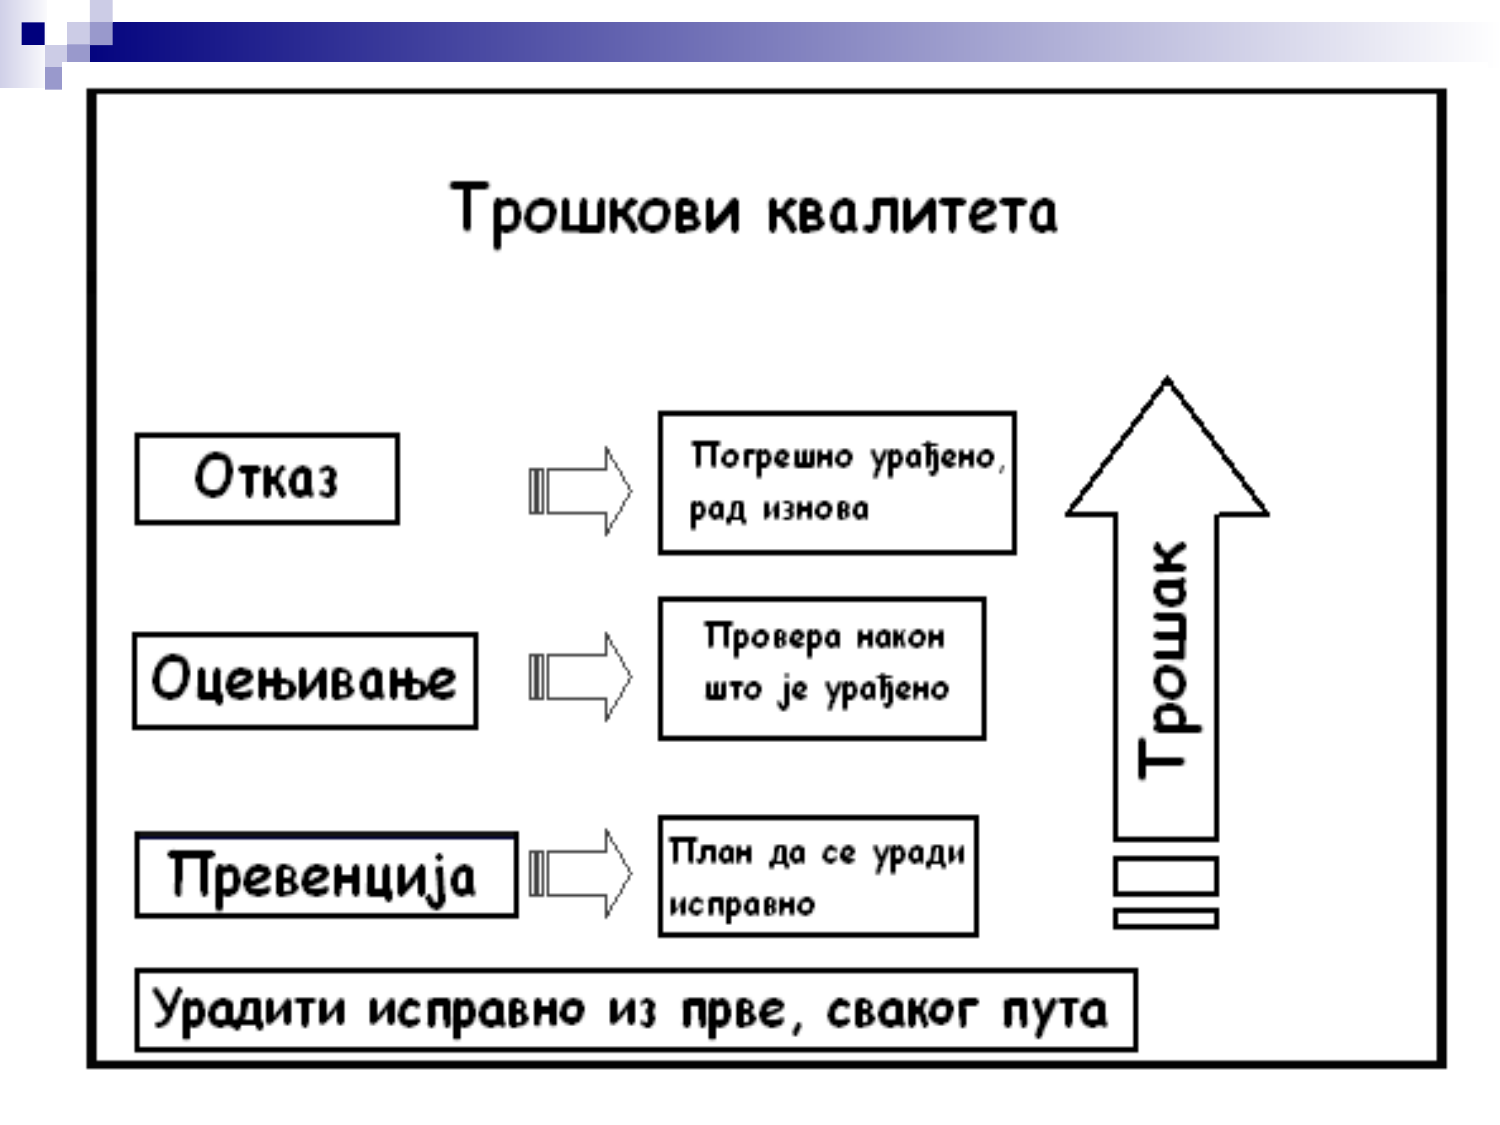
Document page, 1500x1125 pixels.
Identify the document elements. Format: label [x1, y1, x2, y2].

list [62, 62, 1488, 1098]
